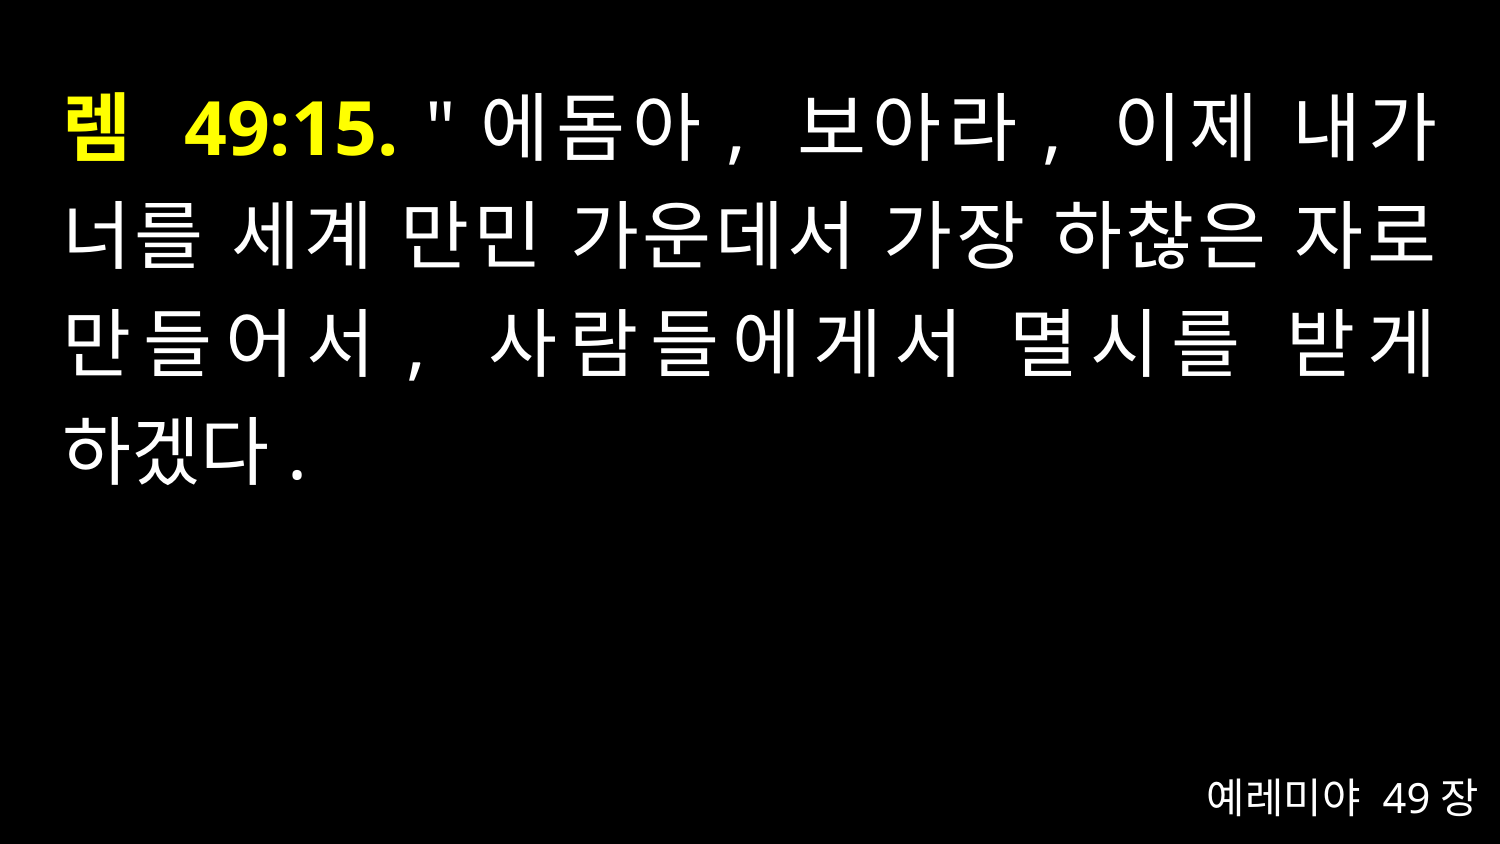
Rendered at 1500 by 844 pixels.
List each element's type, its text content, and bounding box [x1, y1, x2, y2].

title 렘 49:15. "에돔아, 보아라, 이제 내가 너를 세계 만민 가운데서 가장 하찮은 자로 만들어서, 사람들에게서 멸시를 받게 하겠다. [0, 0, 1500, 844]
subtitle 예레미야 49장 [916, 770, 1500, 844]
